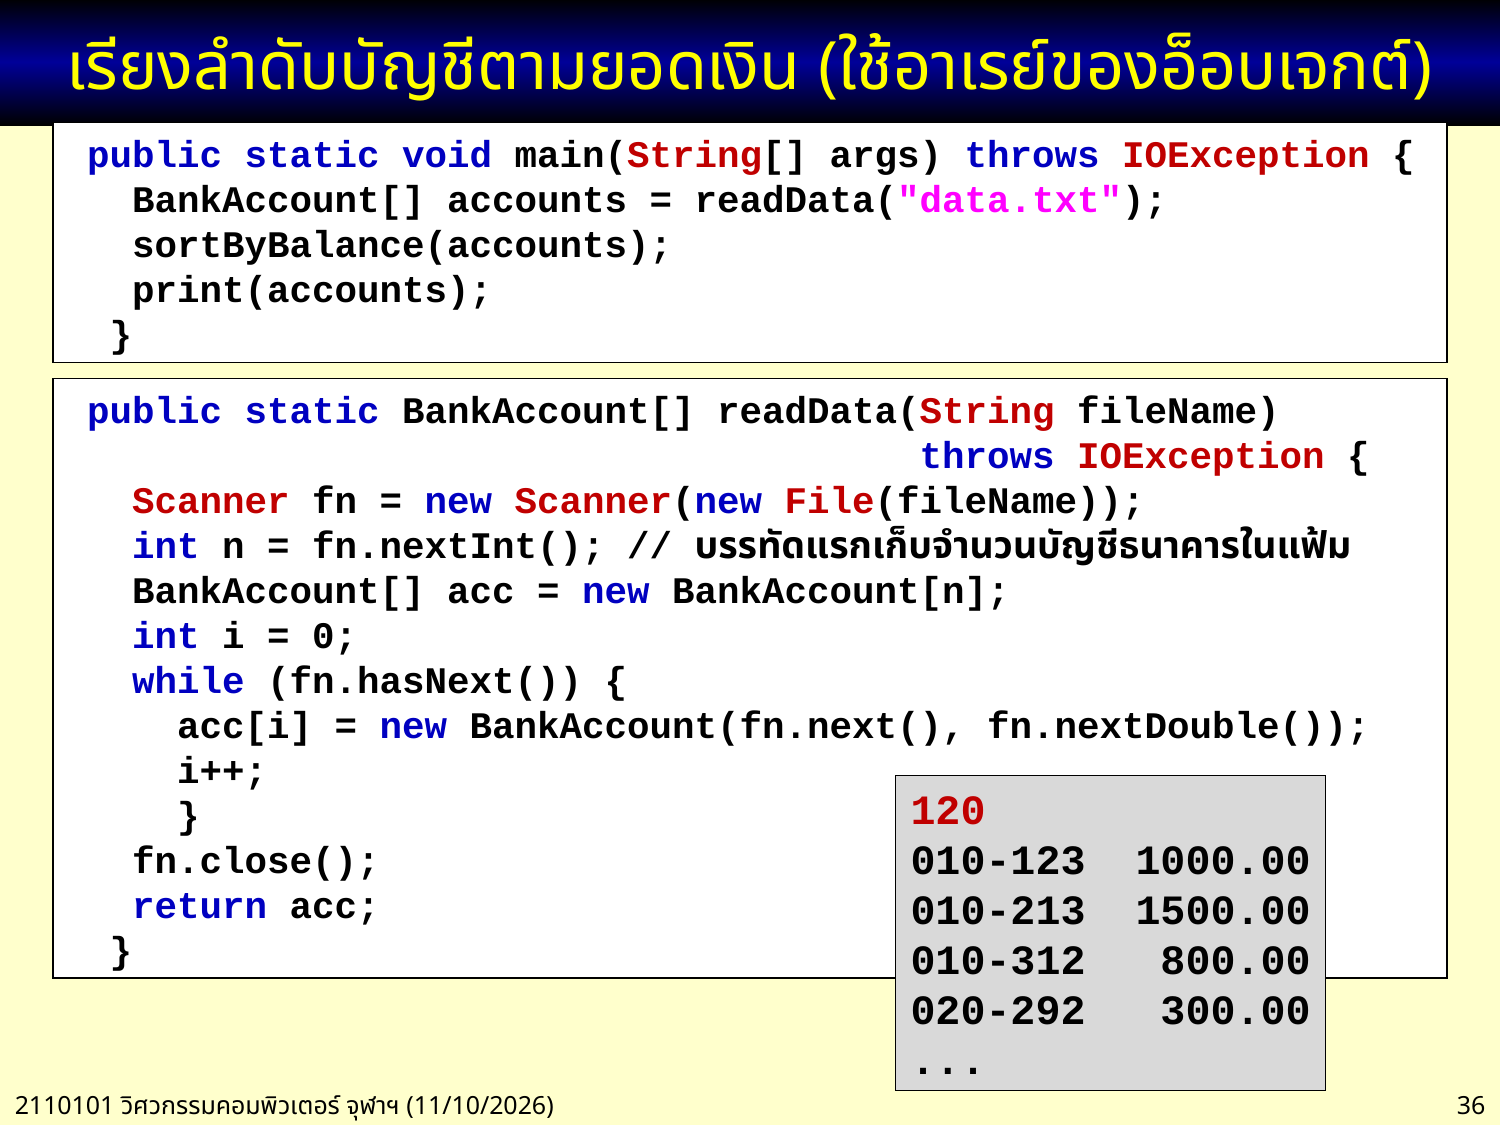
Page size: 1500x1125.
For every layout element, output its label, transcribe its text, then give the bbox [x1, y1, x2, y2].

text_box 120 010-123 1000.00 010-213 1500.00 010-312 800.00 020-292 300.00 ... [895, 775, 1326, 1091]
title เรียงลำดับบัญชีตามยอดเงิน (ใช้อาเรย์ของอ็อบเจกต์) [0, 0, 1500, 126]
text_box public static BankAccount[] readData(String fileName) throws IOException { Scanner fn = new Scanner(new File(fileName)); int n = fn.nextInt(); // บรรทัดแรกเก็บจำนวนบัญชีธนาคารในแฟ้ม BankAccount[] acc = new BankAccount[n]; int i = 0; while (fn.hasNext()) { acc[i] = new BankAccount(fn.next(), fn.nextDouble()); i++; } fn.close(); return acc; } [52, 378, 1448, 979]
text_box public static void main(String[] args) throws IOException { BankAccount[] accounts = readData("data.txt"); sortByBalance(accounts); print(accounts); } [52, 122, 1448, 363]
